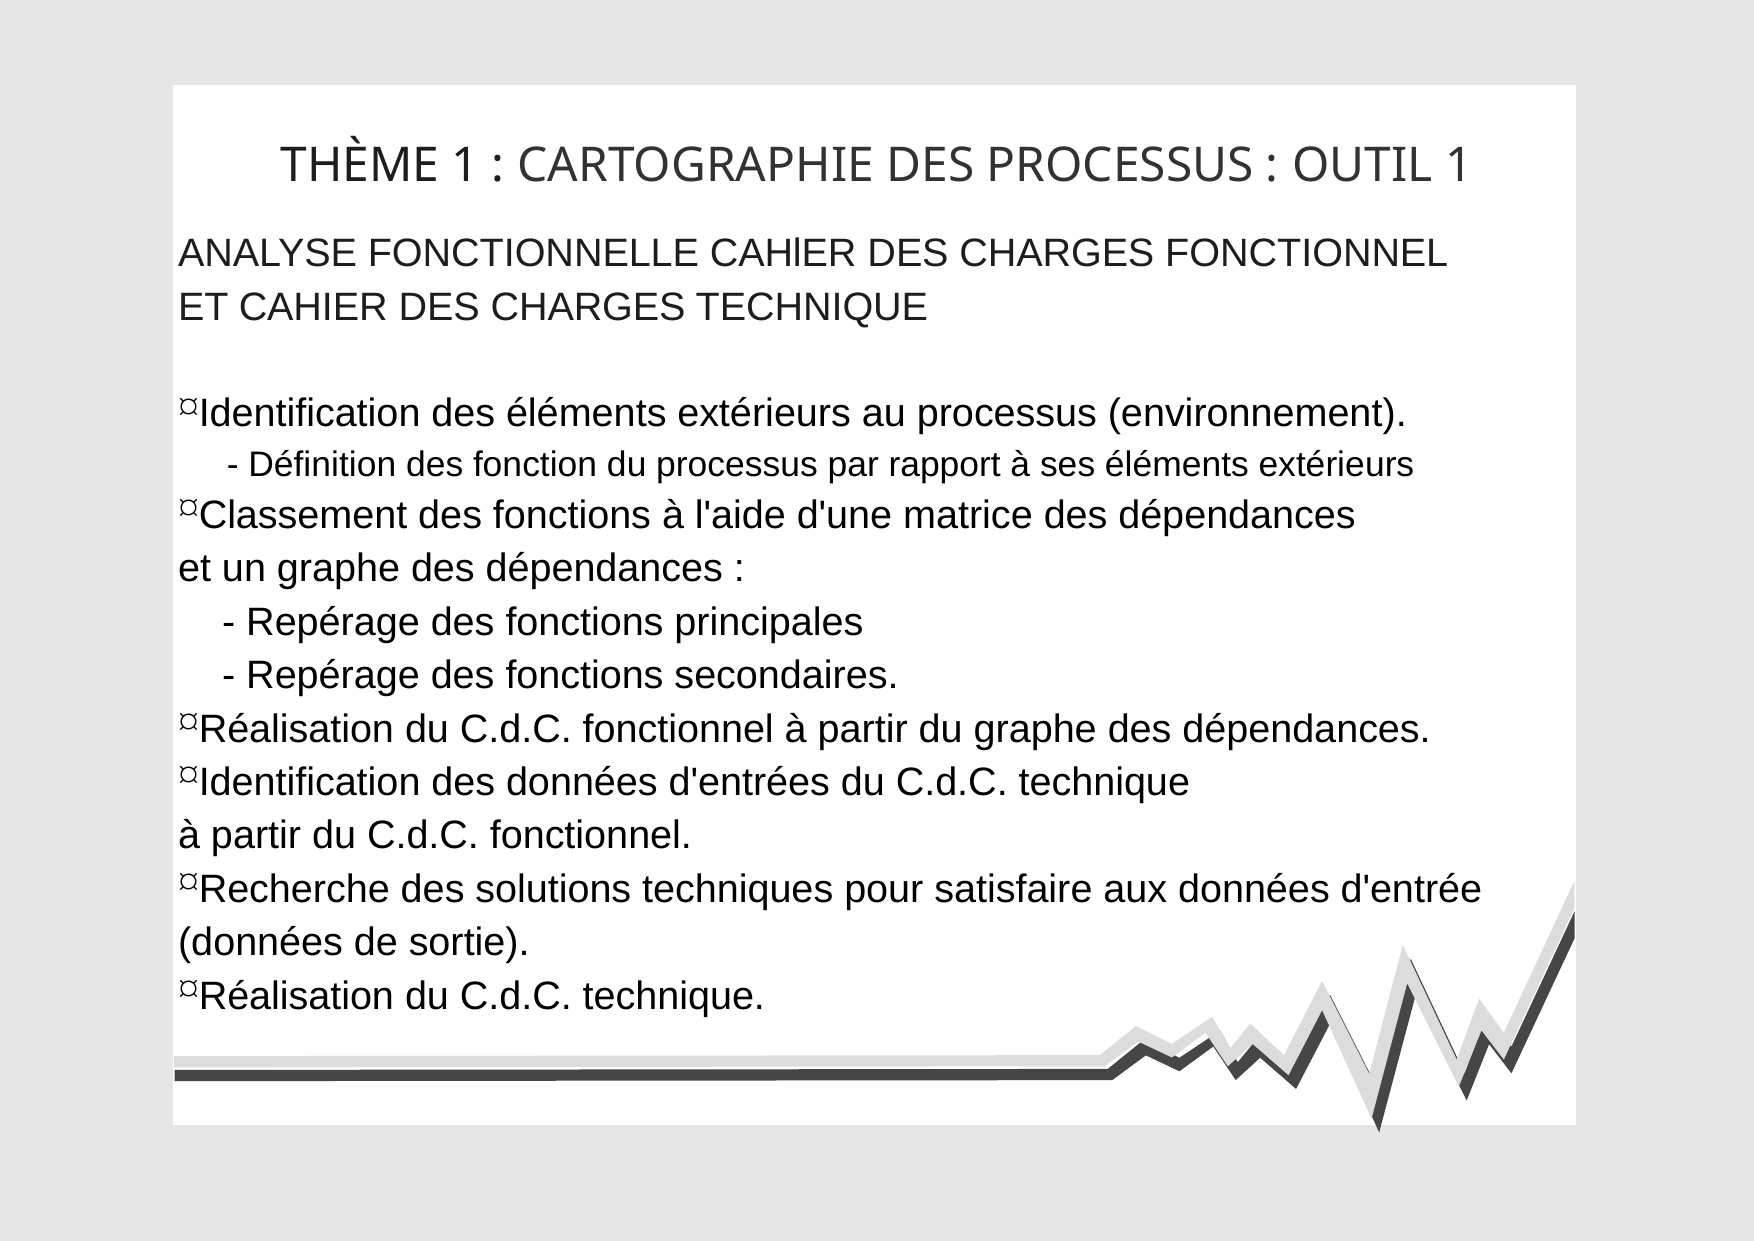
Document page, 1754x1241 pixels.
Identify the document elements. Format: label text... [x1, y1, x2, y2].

text_box ANALYSE FONCTIONNELLE CAHlER DES CHARGES FONCTIONNEL ET CAHIER DES CHARGES TECHNIQUE Identification des éléments extérieurs au processus (environnement). - Définition des fonction du processus par rapport à ses éléments extérieurs Classement des fonctions à l'aide d'une matrice des dépendances et un graphe des dépendances : - Repérage des fonctions principales - Repérage des fonctions secondaires. Réalisation du C.d.C. fonctionnel à partir du graphe des dépendances. Identification des données d'entrées du C.d.C. technique à partir du C.d.C. fonctionnel. Recherche des solutions techniques pour satisfaire aux données d'entrée (données de sortie). Réalisation du C.d.C. technique. [178, 227, 1567, 1018]
text_box [1372, 1018, 1410, 1133]
text_box [1325, 1018, 1399, 1119]
text_box [174, 1018, 1329, 1089]
text_box [1567, 880, 1575, 925]
text_box [1459, 1018, 1538, 1101]
text_box [1567, 911, 1575, 955]
text_box THÈME 1 : CARTOGRAPHIE DES PROCESSUS : OUTIL 1 [177, 124, 1576, 192]
text_box [173, 85, 1575, 1124]
text_box [1424, 1018, 1524, 1087]
text_box [174, 1018, 1318, 1076]
